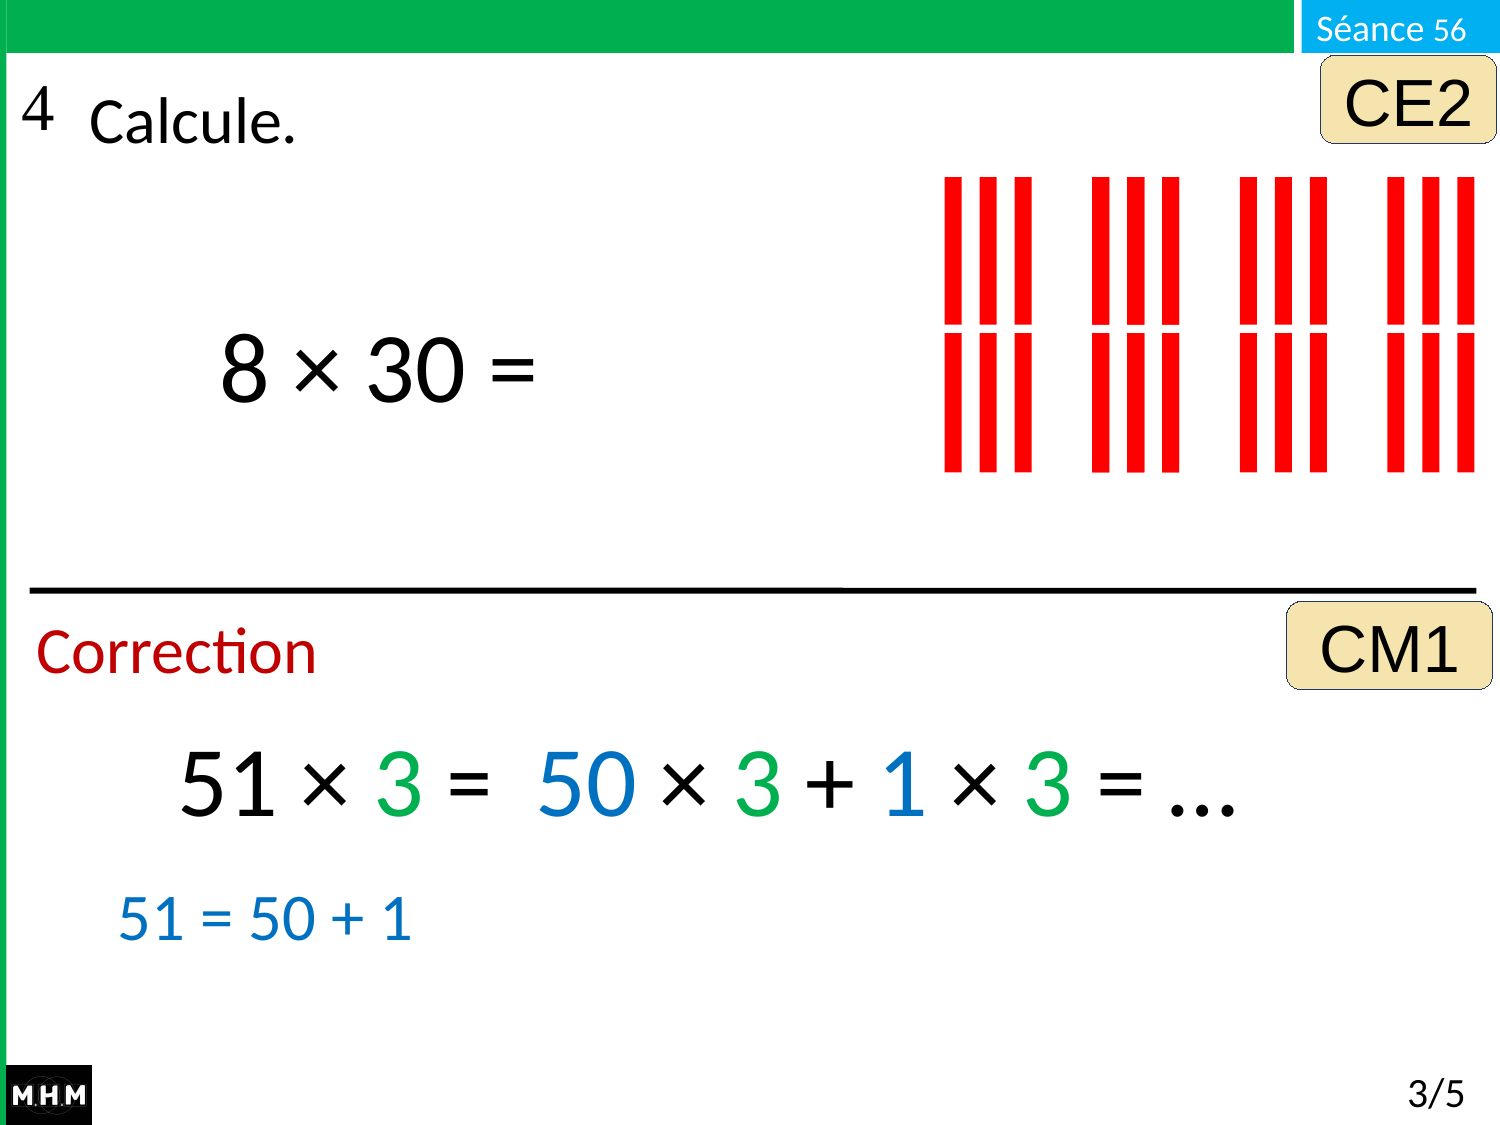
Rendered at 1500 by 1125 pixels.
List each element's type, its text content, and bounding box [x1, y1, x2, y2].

text_box [1162, 177, 1180, 325]
text_box [1092, 177, 1110, 325]
text_box [944, 177, 962, 325]
text_box [1274, 177, 1292, 325]
text_box [1239, 177, 1257, 325]
text_box 51 = 50 + 1 [96, 866, 435, 962]
text_box CE2 [1320, 55, 1497, 144]
text_box [1309, 177, 1327, 325]
text_box [944, 333, 962, 473]
text_box [979, 333, 997, 473]
text_box [1457, 177, 1475, 325]
text_box [1387, 177, 1405, 325]
text_box 50 × 3 + 1 × 3 = … [487, 708, 1286, 844]
text_box Calcule. [74, 79, 1369, 166]
text_box 51 × 3 = … [96, 708, 487, 844]
text_box [1127, 177, 1145, 325]
text_box [1092, 333, 1110, 473]
text_box [1239, 333, 1257, 473]
picture [6, 1065, 92, 1125]
text_box [1387, 333, 1405, 473]
text_box [1274, 333, 1292, 473]
text_box [1422, 177, 1440, 325]
text_box CM1 [1288, 601, 1493, 690]
text_box [979, 177, 997, 325]
text_box 8 × 30 = [96, 295, 684, 430]
text_box [1127, 333, 1145, 473]
text_box [1162, 333, 1180, 473]
text_box [1422, 333, 1440, 473]
list 3/5 [1373, 1064, 1500, 1125]
text_box Correction [21, 609, 1315, 696]
text_box [1457, 333, 1475, 473]
text_box [1014, 177, 1032, 325]
text_box [1014, 333, 1032, 473]
text_box [1309, 333, 1327, 473]
